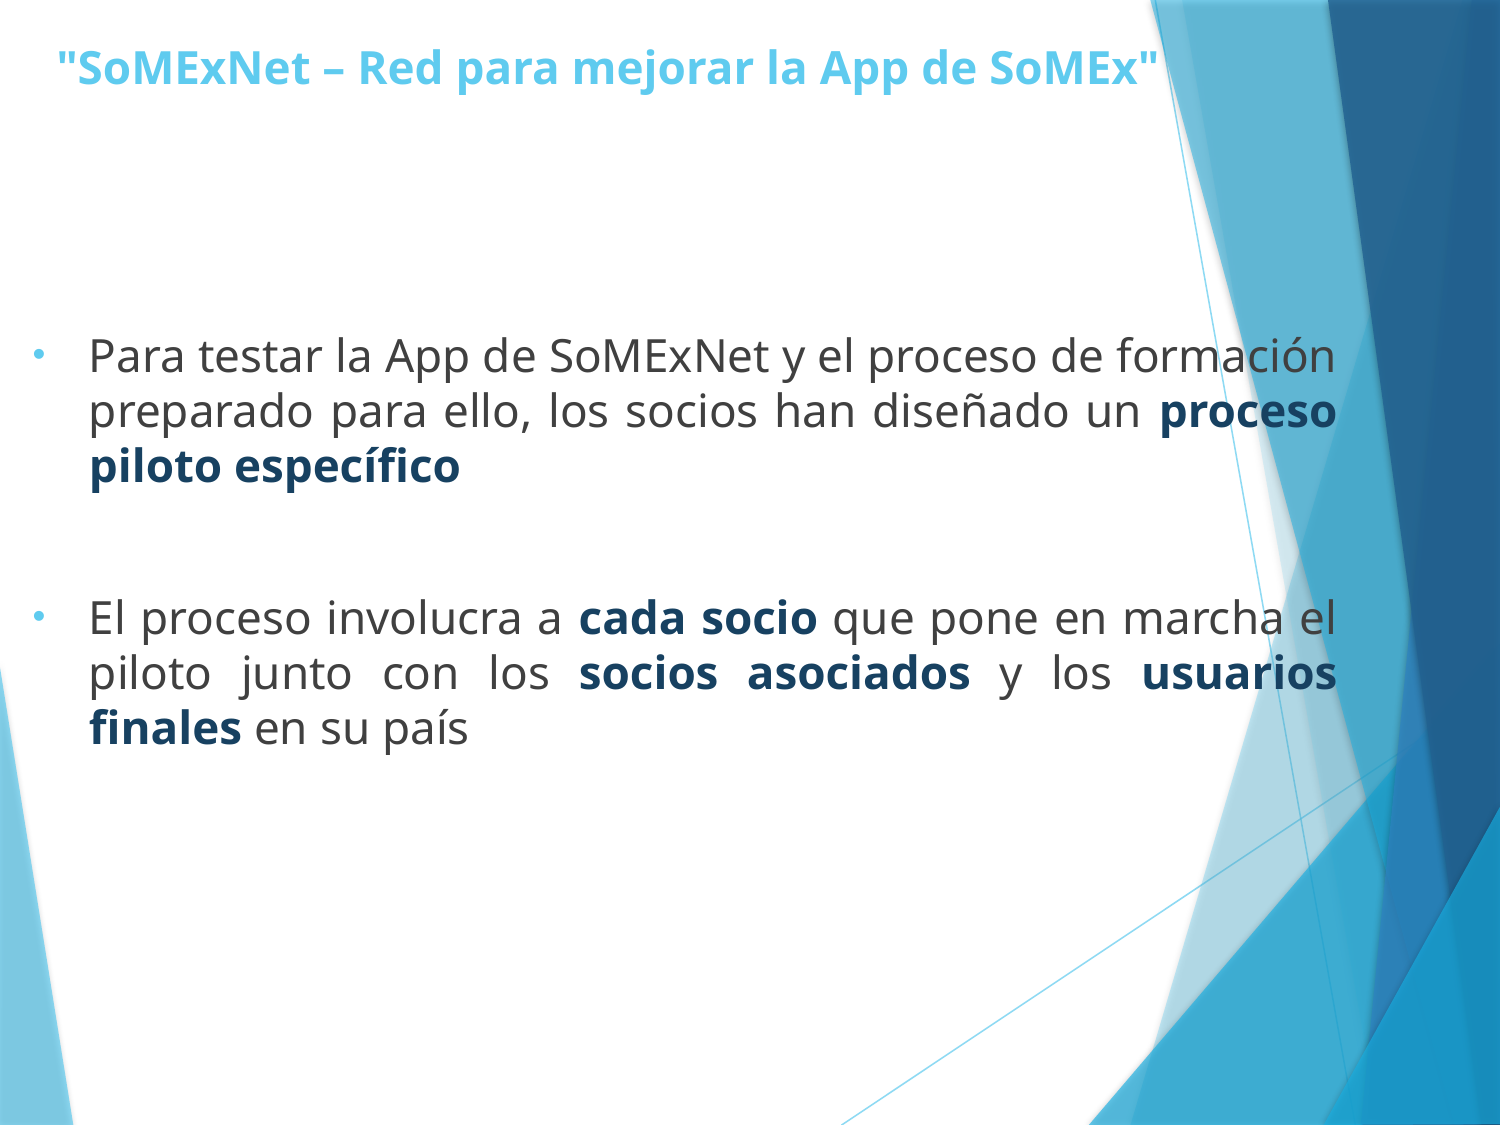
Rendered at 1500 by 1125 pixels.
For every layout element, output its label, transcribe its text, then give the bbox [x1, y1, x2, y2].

list Para testar la App de SoMExNet y el proceso de formación preparado para ello, los socios han diseñado un proceso piloto específico El proceso involucra a cada socio que pone en marcha el piloto junto con los socios asociados y los usuarios finales en su país [17, 243, 1353, 811]
title "SoMExNet – Red para mejorar la App de SoMEx" [41, 30, 1415, 114]
